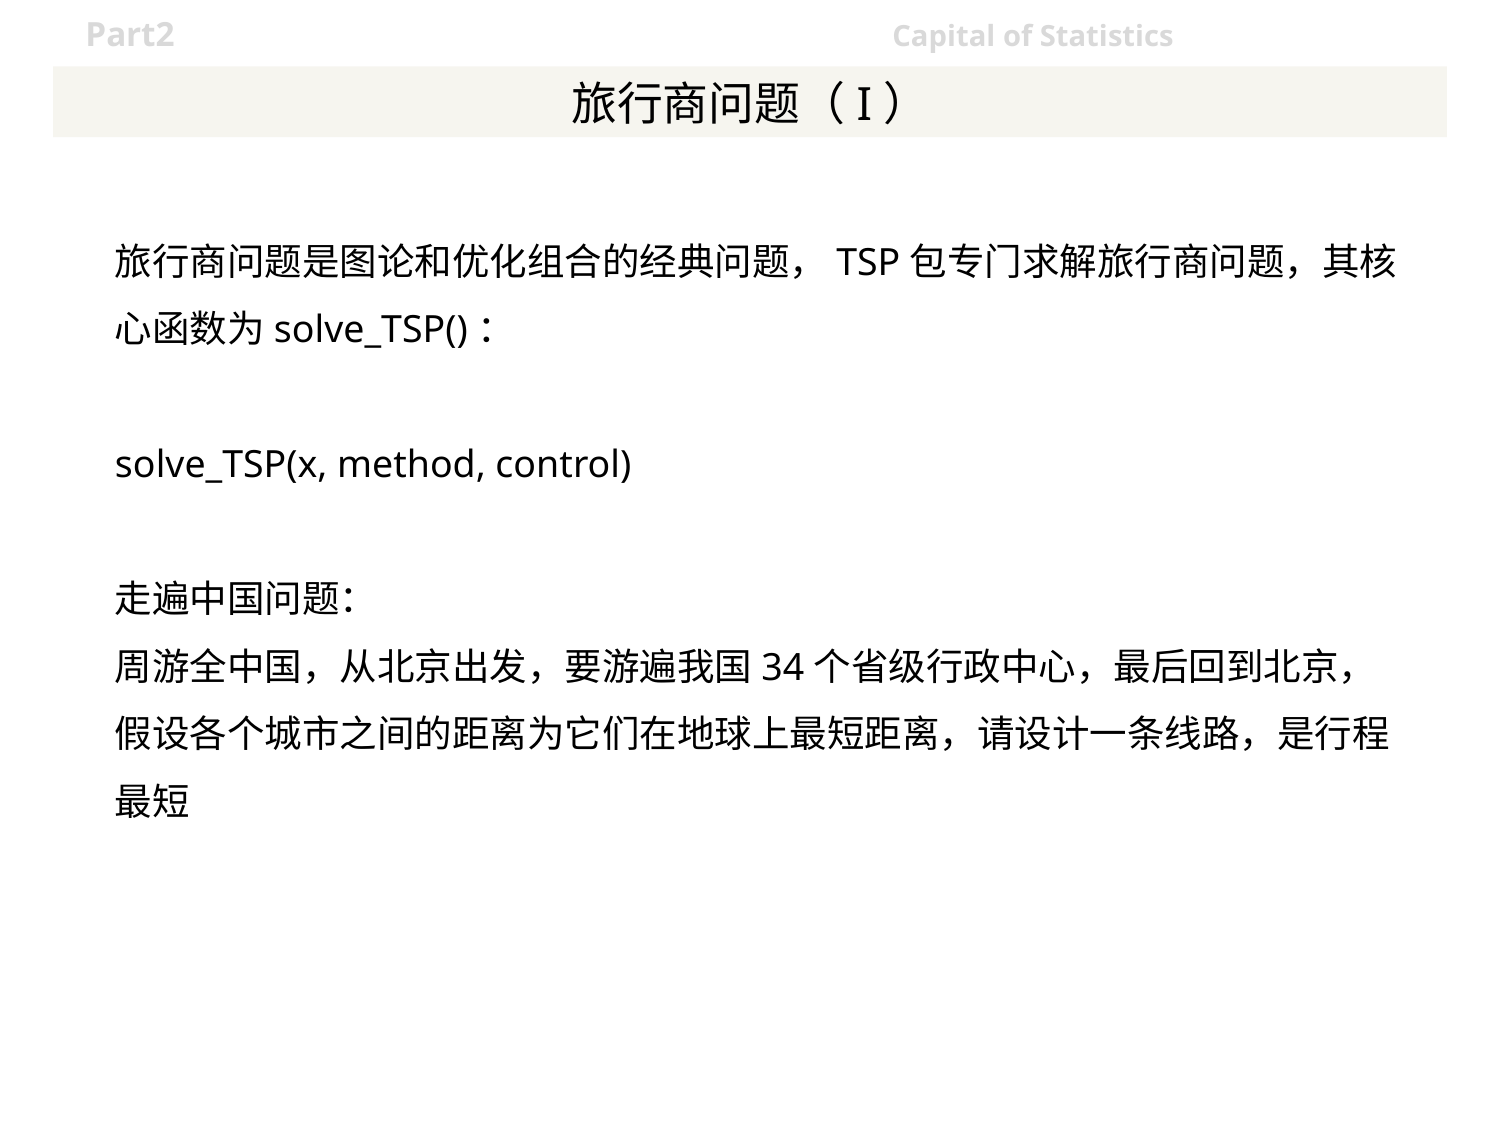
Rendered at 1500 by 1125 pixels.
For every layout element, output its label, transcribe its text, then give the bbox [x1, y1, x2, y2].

title 旅行商问题（I） [53, 66, 1447, 138]
text_box 旅行商问题是图论和优化组合的经典问题，TSP包专门求解旅行商问题，其核心函数为solve_TSP()： solve_TSP(x, method, control) 走遍中国问题： 周游全中国，从北京出发，要游遍我国34个省级行政中心，最后回到北京，假设各个城市之间的距离为它们在地球上最短距离，请设计一条线路，是行程最短 [100, 208, 1424, 831]
